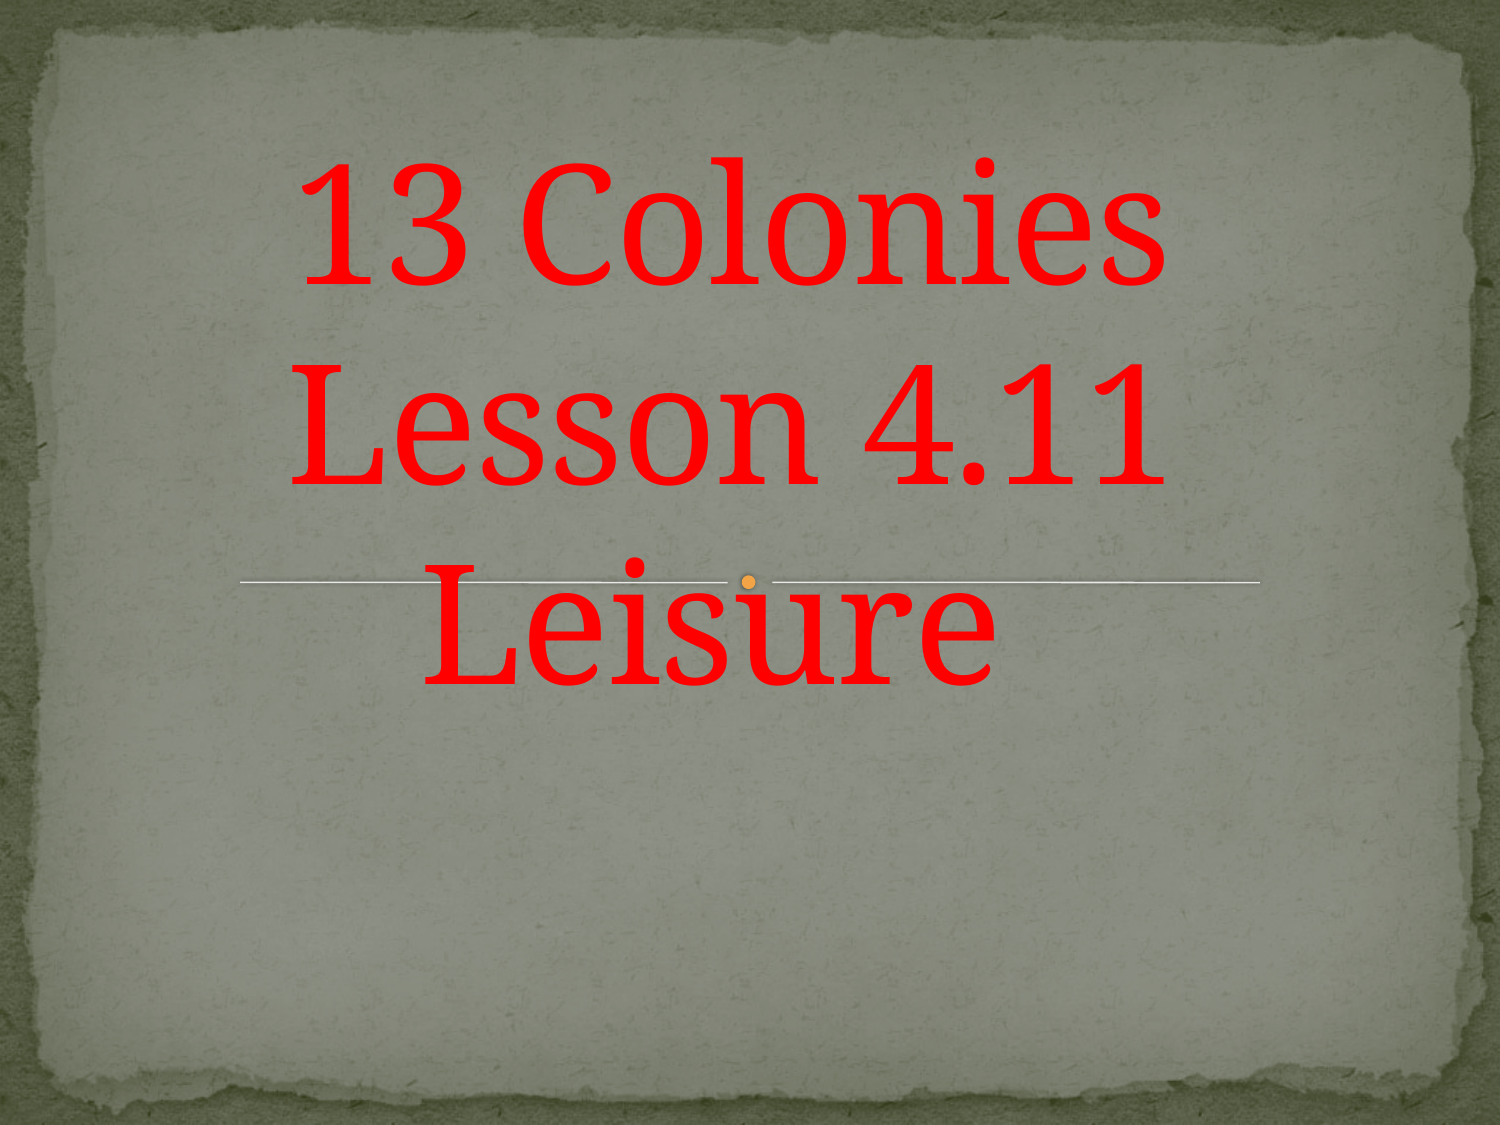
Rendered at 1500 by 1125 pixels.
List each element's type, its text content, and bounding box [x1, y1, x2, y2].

title 13 Colonies Lesson 4.11 Leisure [74, 399, 1388, 725]
